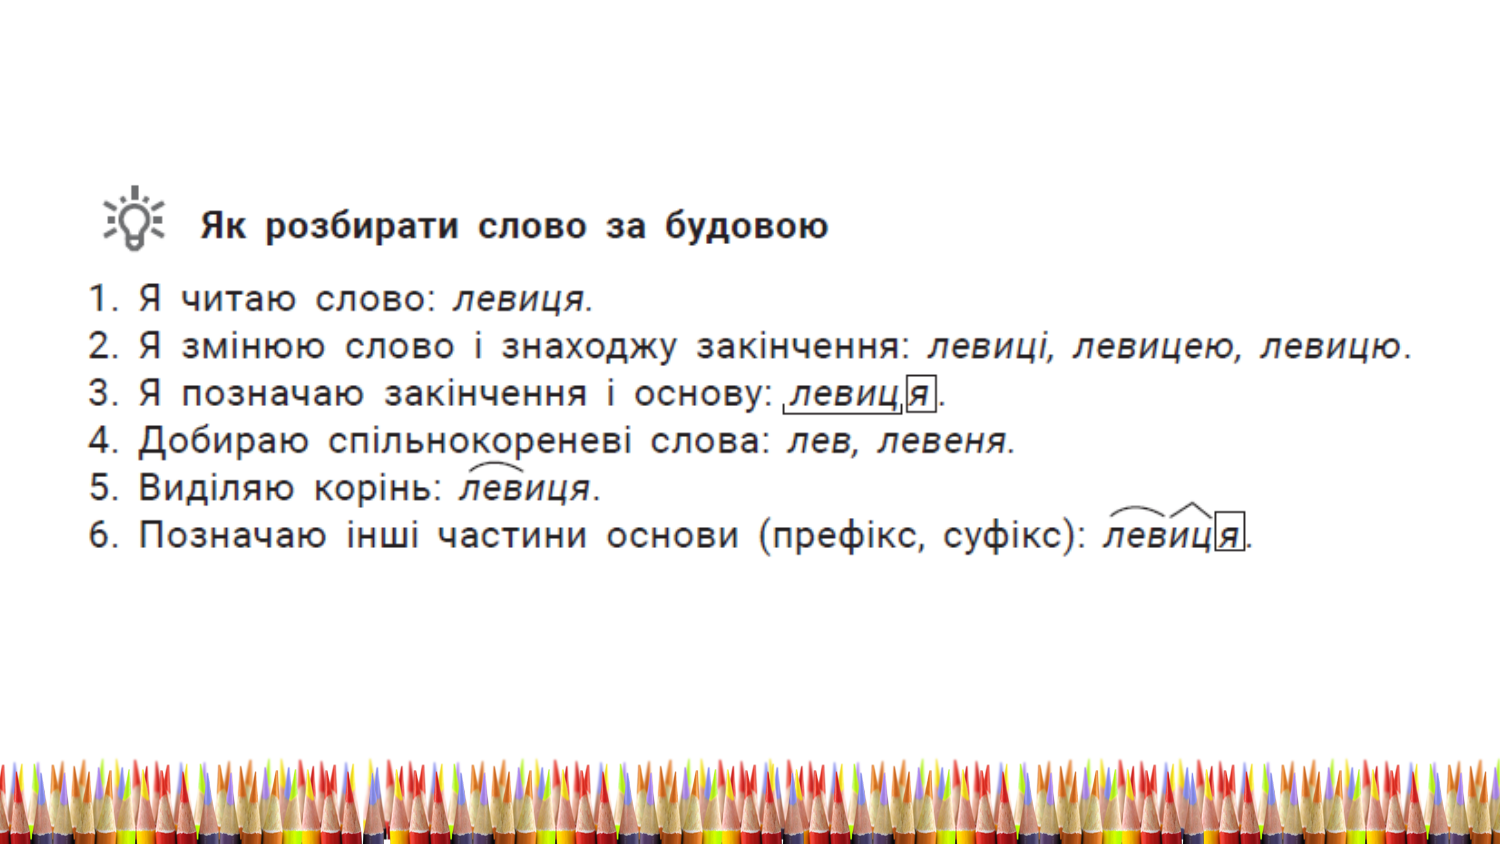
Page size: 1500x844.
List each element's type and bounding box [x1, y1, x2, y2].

picture [41, 173, 1429, 588]
picture [0, 756, 1500, 844]
